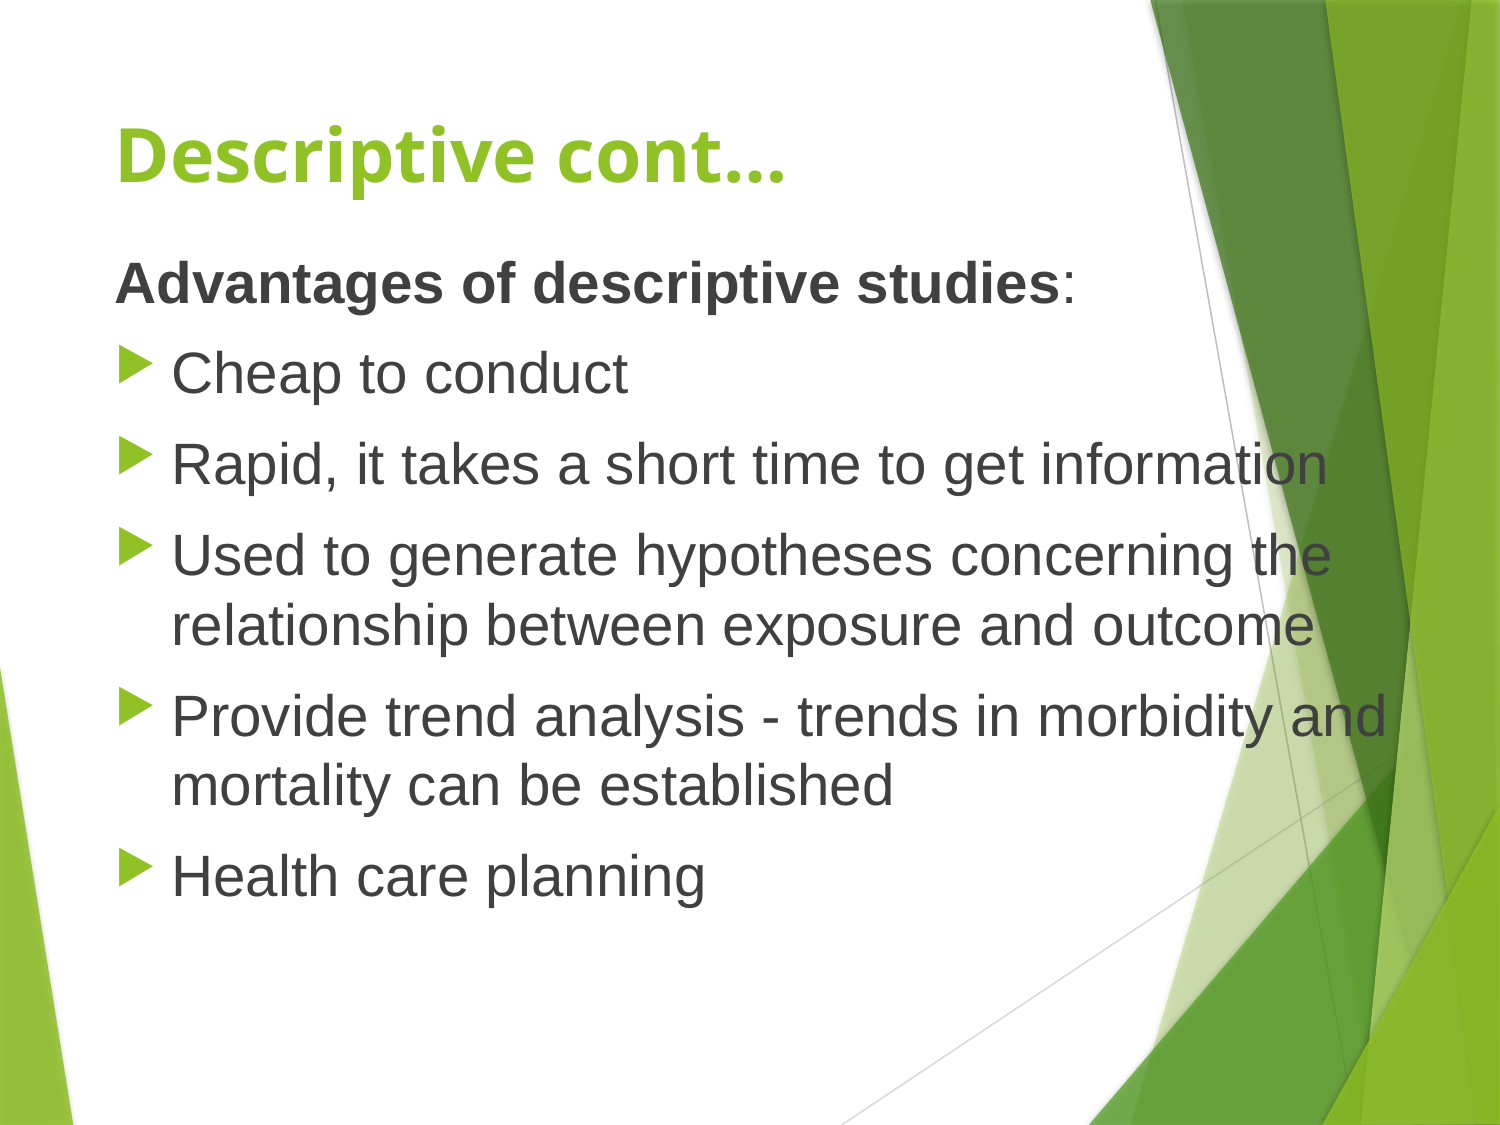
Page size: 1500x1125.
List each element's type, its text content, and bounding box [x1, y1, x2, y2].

list Advantages of descriptive studies: Cheap to conduct Rapid, it takes a short time to get information Used to generate hypotheses concerning the relationship between exposure and outcome Provide trend analysis - trends in morbidity and mortality can be established Health care planning [99, 237, 1413, 992]
title Descriptive cont… [99, 99, 1413, 237]
